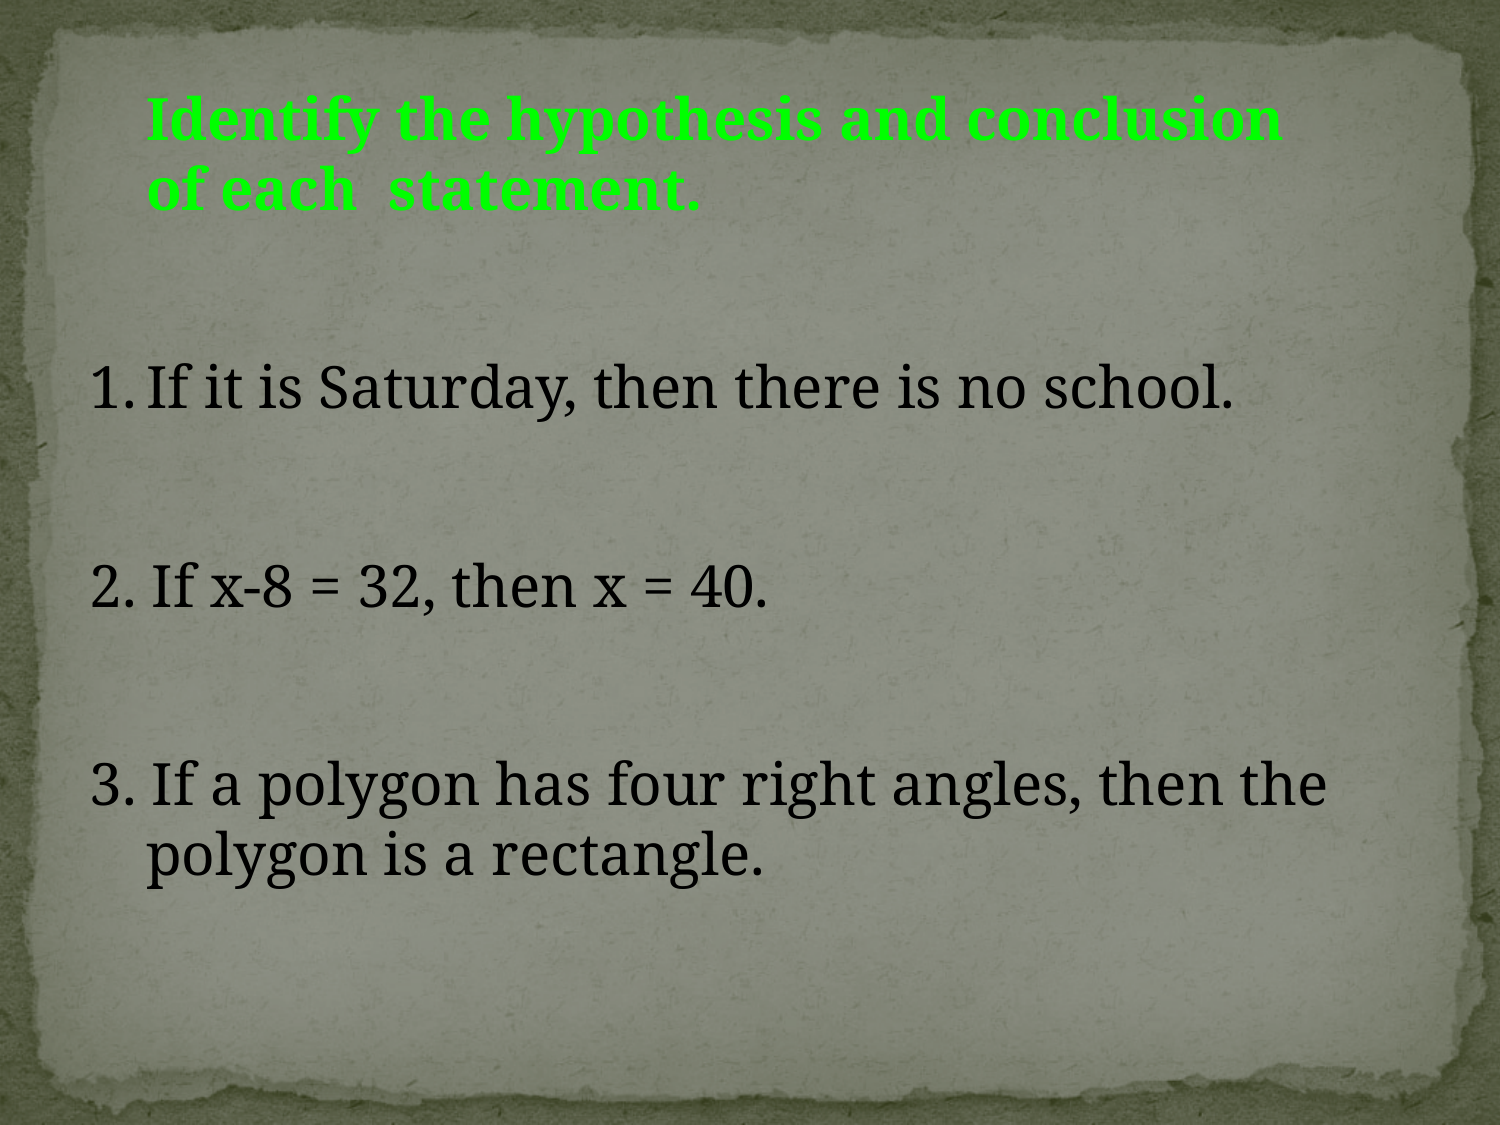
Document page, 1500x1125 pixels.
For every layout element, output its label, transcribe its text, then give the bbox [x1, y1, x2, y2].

text_box Identify the hypothesis and conclusion of each statement. If it is Saturday, then there is no school. 2. If x-8 = 32, then x = 40. 3. If a polygon has four right angles, then the polygon is a rectangle. [74, 75, 1363, 895]
